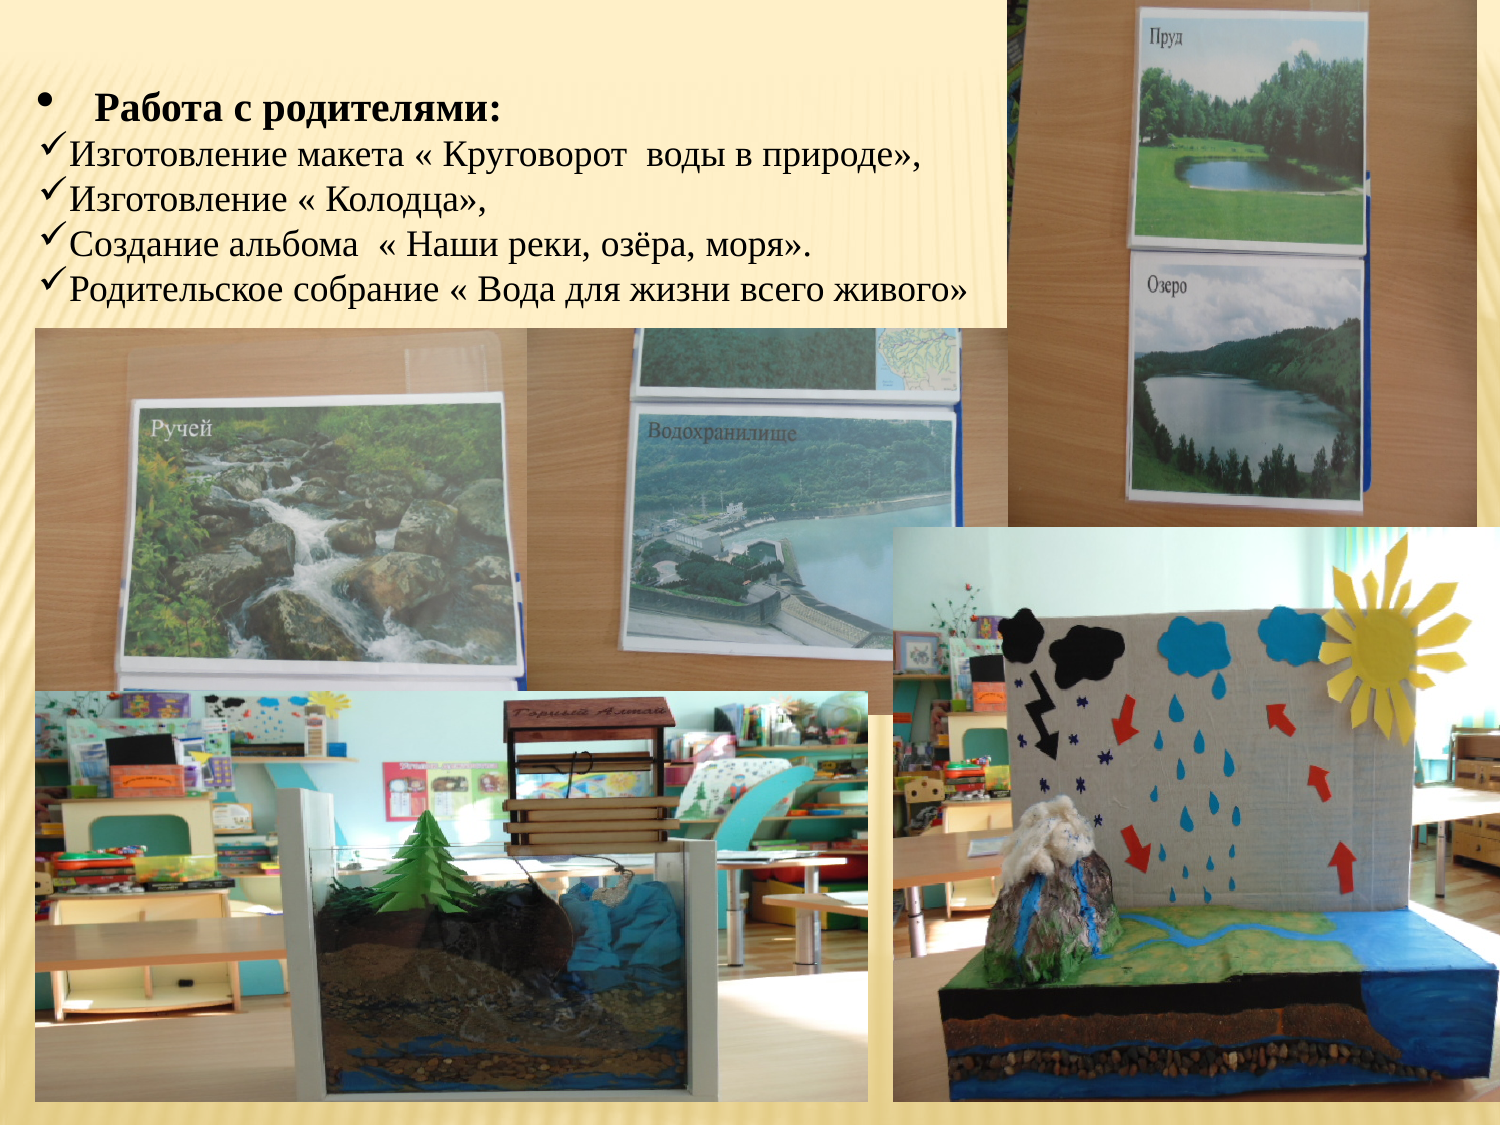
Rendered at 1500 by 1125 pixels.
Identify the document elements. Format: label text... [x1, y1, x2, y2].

picture [34, 0, 1500, 1102]
text_box Работа с родителями: Изготовление макета « Круговорот воды в природе», Изготовление « Колодца», Создание альбома « Наши реки, озёра, моря». Родительское собрание « Вода для жизни всего живого» [23, 46, 997, 385]
